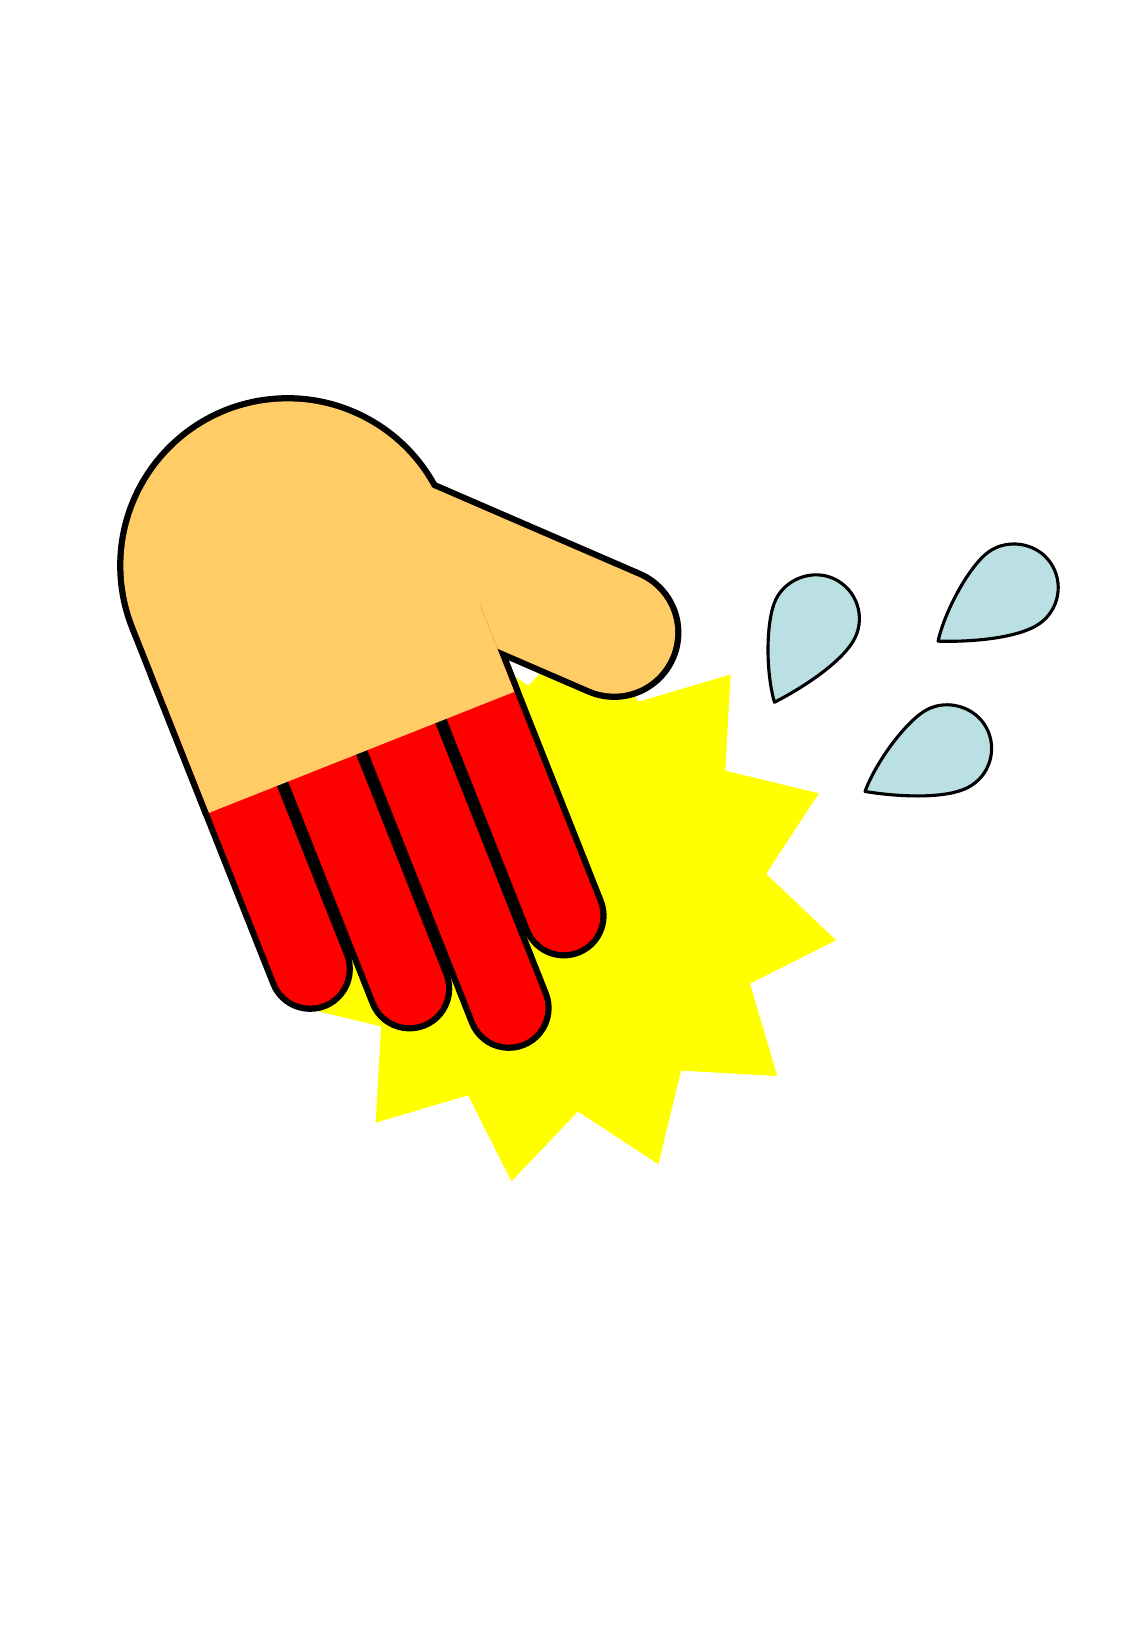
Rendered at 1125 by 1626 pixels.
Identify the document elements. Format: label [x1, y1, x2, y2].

text_box [205, 366, 927, 1225]
